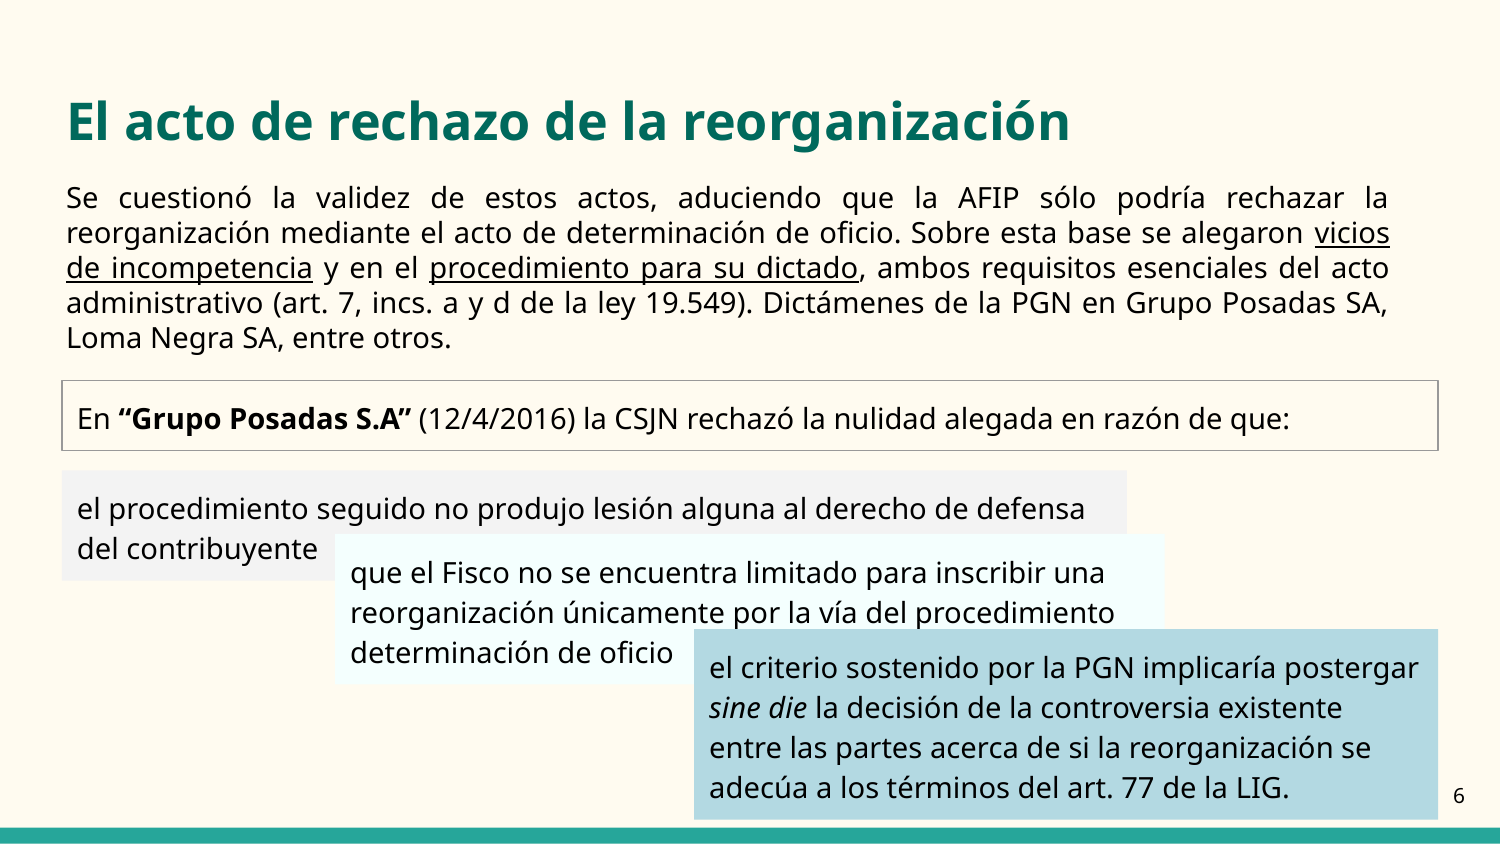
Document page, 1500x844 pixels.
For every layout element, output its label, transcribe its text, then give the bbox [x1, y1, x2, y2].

text_box En “Grupo Posadas S.A” (12/4/2016) la CSJN rechazó la nulidad alegada en razón de que: [61, 380, 1438, 451]
title El acto de rechazo de la reorganización [51, 72, 1449, 229]
slide_number ‹#› [1389, 764, 1480, 830]
text_box el procedimiento seguido no produjo lesión alguna al derecho de defensa del contribuyente [61, 470, 1127, 581]
text_box el criterio sostenido por la PGN implicaría postergar sine die la decisión de la controversia existente entre las partes acerca de si la reorganización se adecúa a los términos del art. 77 de la LIG. [694, 629, 1439, 820]
text_box Se cuestionó la validez de estos actos, aduciendo que la AFIP sólo podría rechazar la reorganización mediante el acto de determinación de oficio. Sobre esta base se alegaron vicios de incompetencia y en el procedimiento para su dictado, ambos requisitos esenciales del acto administrativo (art. 7, incs. a y d de la ley 19.549). Dictámenes de la PGN en Grupo Posadas SA, Loma Negra SA, entre otros. [51, 164, 1406, 370]
text_box que el Fisco no se encuentra limitado para inscribir una reorganización únicamente por la vía del procedimiento determinación de oficio [335, 533, 1165, 685]
